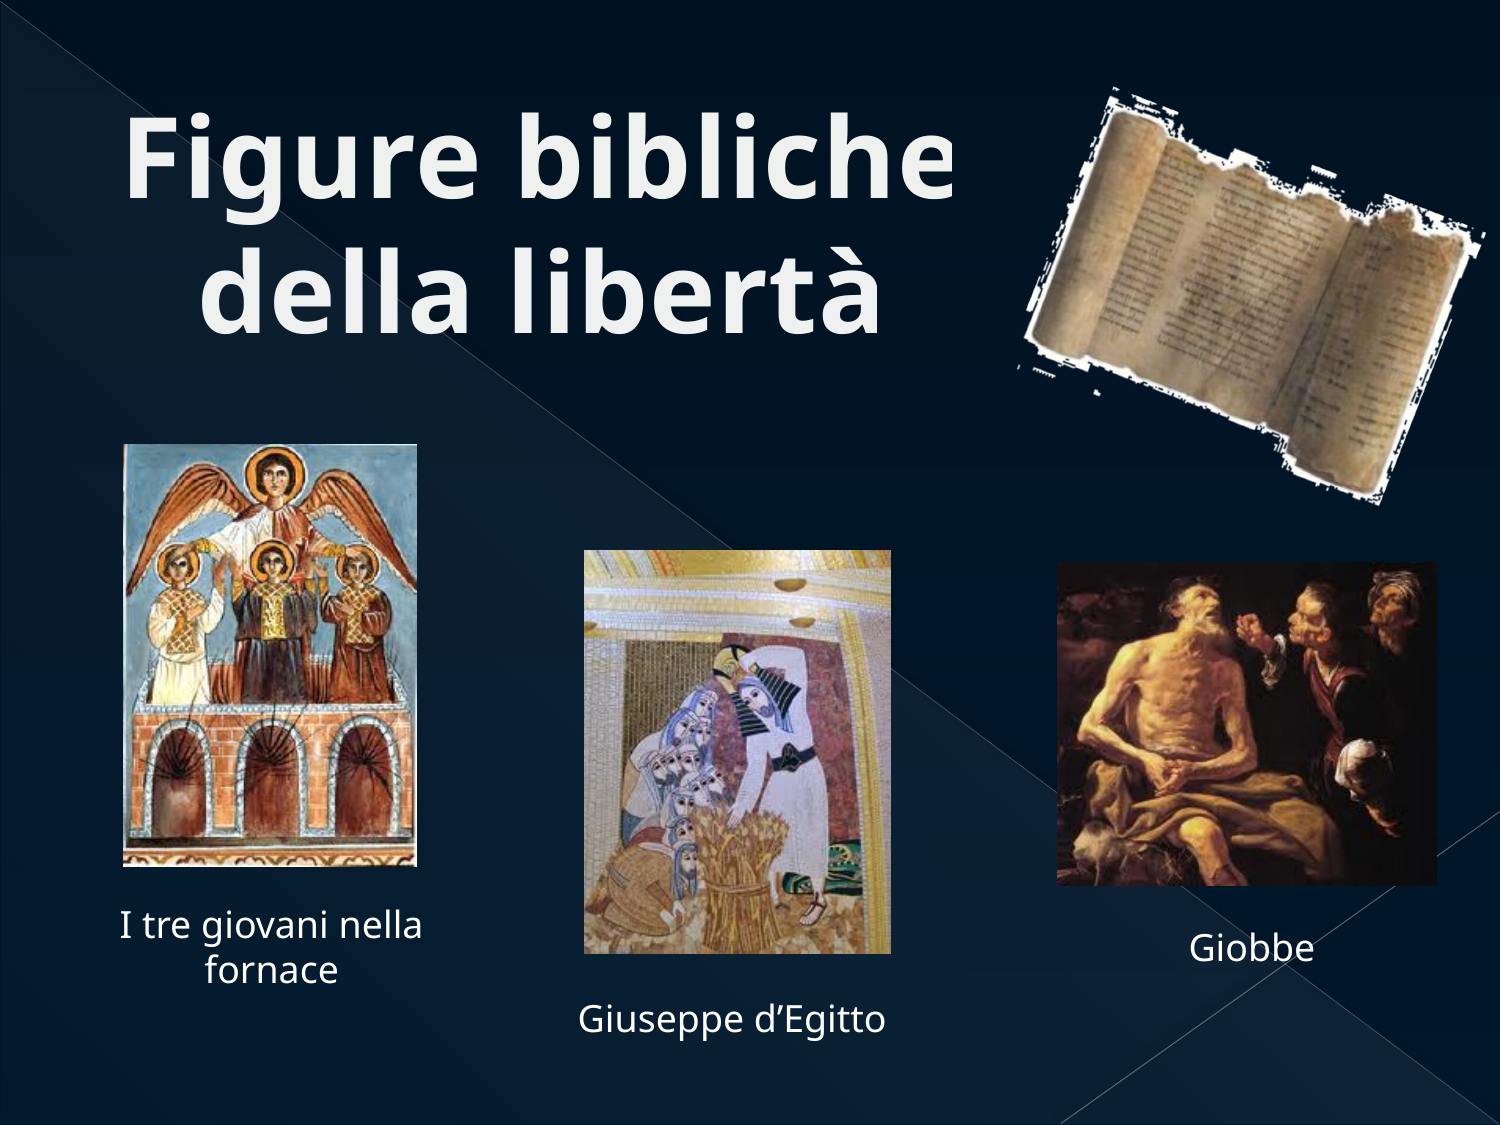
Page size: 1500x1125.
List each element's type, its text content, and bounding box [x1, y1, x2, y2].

picture [123, 444, 417, 867]
text_box I tre giovani nella fornace [41, 893, 502, 998]
text_box Giuseppe d’Egitto [501, 987, 963, 1048]
text_box Figure bibliche della libertà [105, 78, 1011, 364]
text_box Giobbe [1104, 916, 1400, 977]
picture [1056, 562, 1438, 887]
picture [584, 550, 892, 954]
picture [1006, 88, 1485, 509]
